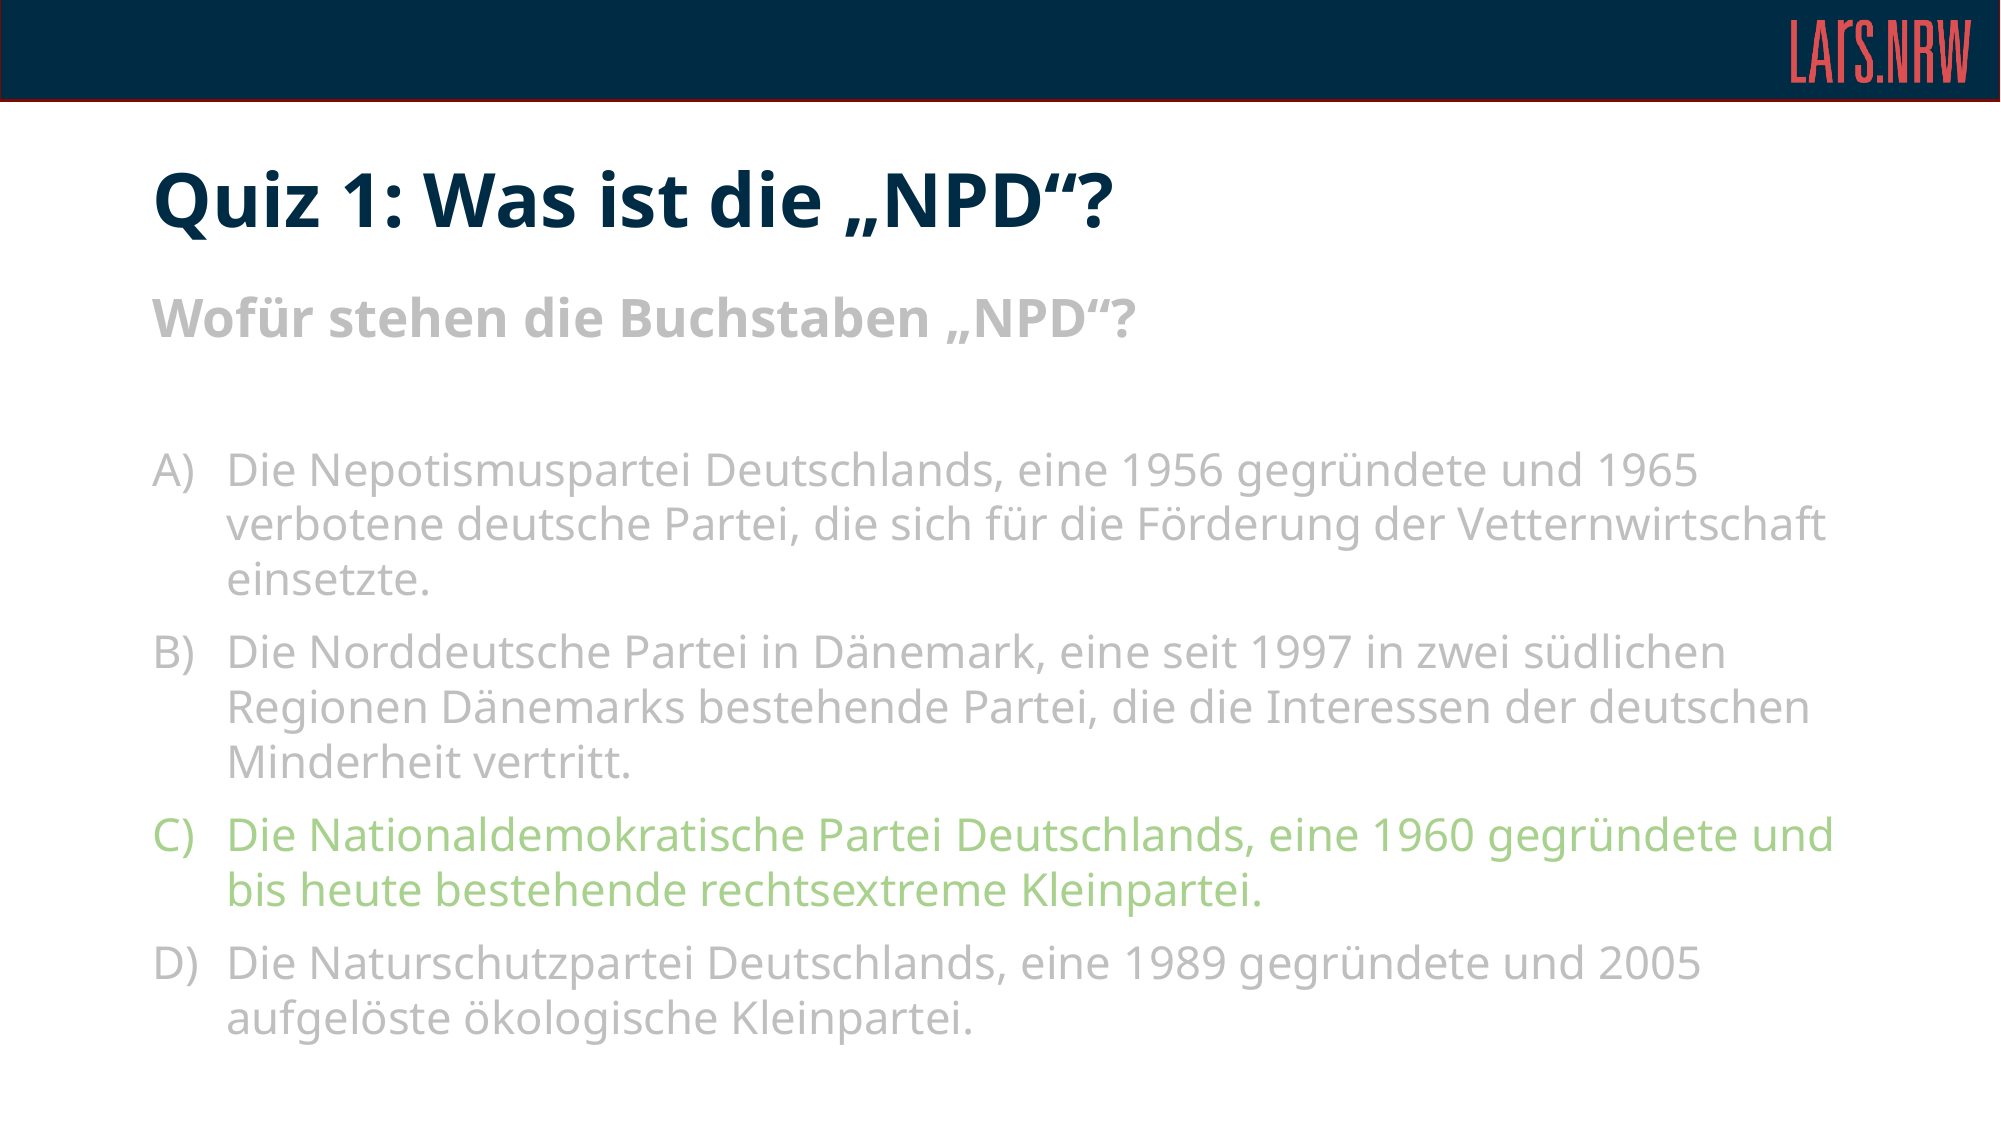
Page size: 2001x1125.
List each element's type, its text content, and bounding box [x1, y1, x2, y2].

list Wofür stehen die Buchstaben „NPD“? Die Nepotismuspartei Deutschlands, eine 1956 gegründete und 1965 verbotene deutsche Partei, die sich für die Förderung der Vetternwirtschaft einsetzte. Die Norddeutsche Partei in Dänemark, eine seit 1997 in zwei südlichen Regionen Dänemarks bestehende Partei, die die Interessen der deutschen Minderheit vertritt. Die Nationaldemokratische Partei Deutschlands, eine 1960 gegründete und bis heute bestehende rechtsextreme Kleinpartei. Die Naturschutzpartei Deutschlands, eine 1989 gegründete und 2005 aufgelöste ökologische Kleinpartei. [137, 278, 1863, 1055]
title Quiz 1: Was ist die „NPD“? [137, 128, 1863, 278]
picture [1773, 6, 1977, 99]
